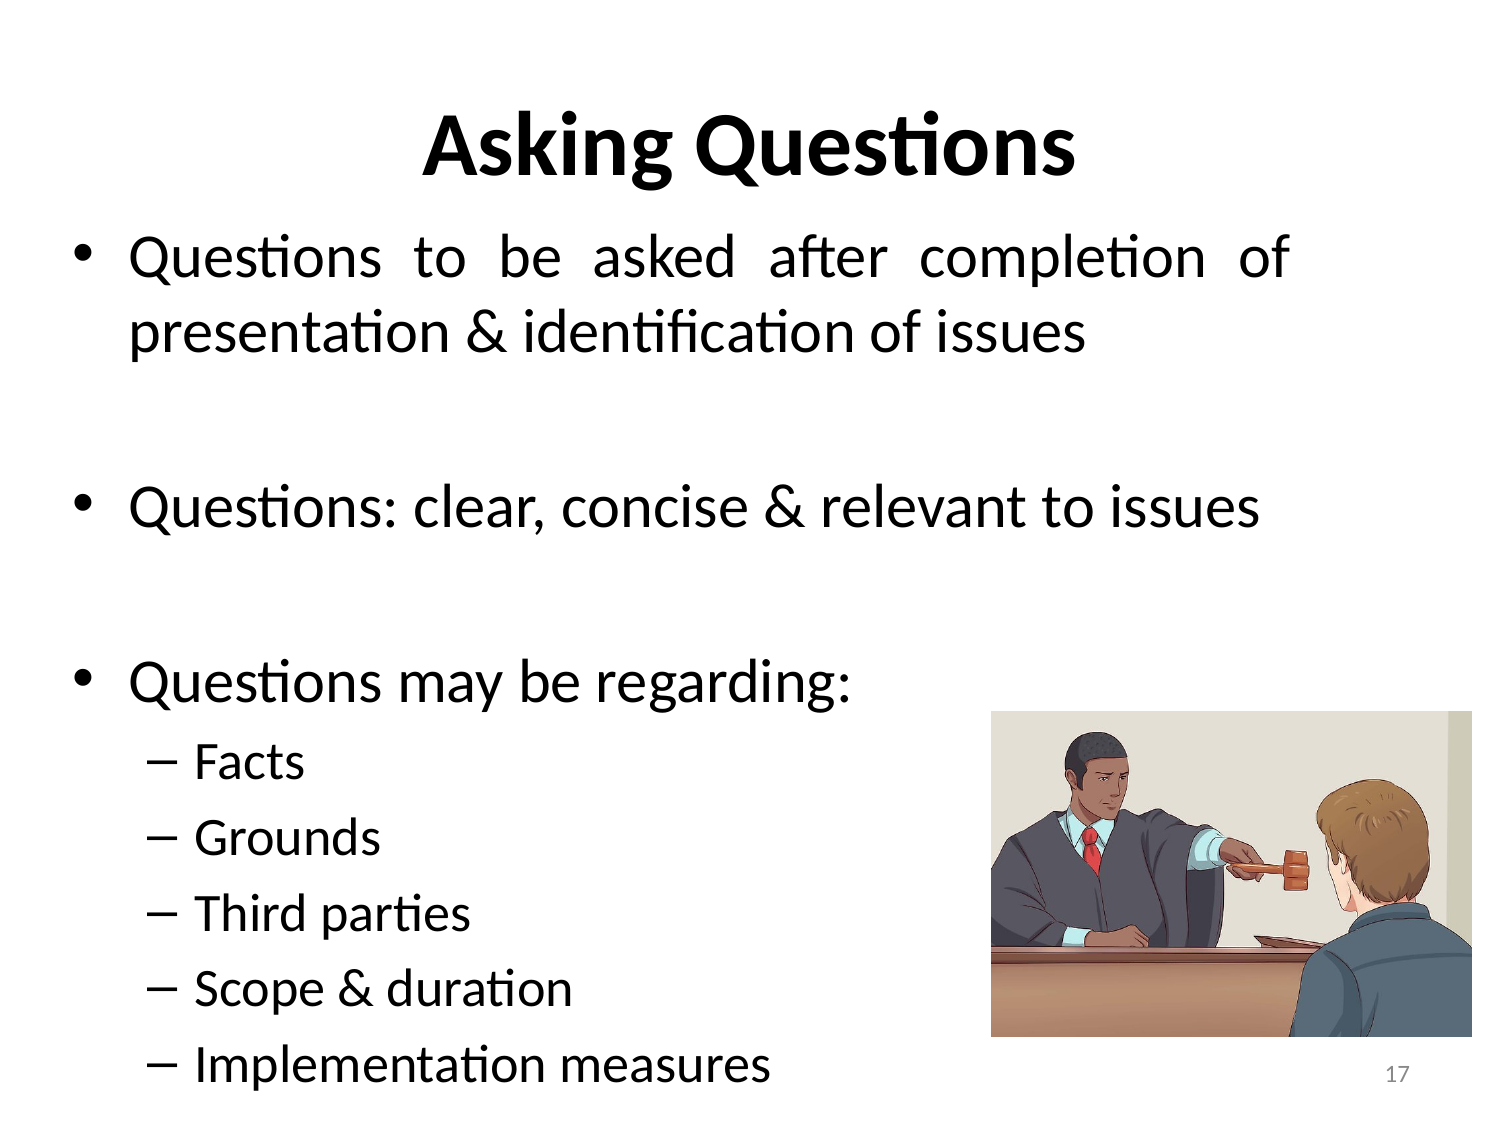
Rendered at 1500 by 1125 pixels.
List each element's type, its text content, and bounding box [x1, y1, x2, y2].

picture [990, 676, 1472, 1037]
title Asking Questions [75, 45, 1425, 233]
text_box Questions to be asked after completion of presentation & identification of issues Questions: clear, concise & relevant to issues Questions may be regarding: Facts Grounds Third parties Scope & duration Implementation measures [57, 207, 1306, 1125]
slide_number 17 [1074, 1045, 1425, 1103]
